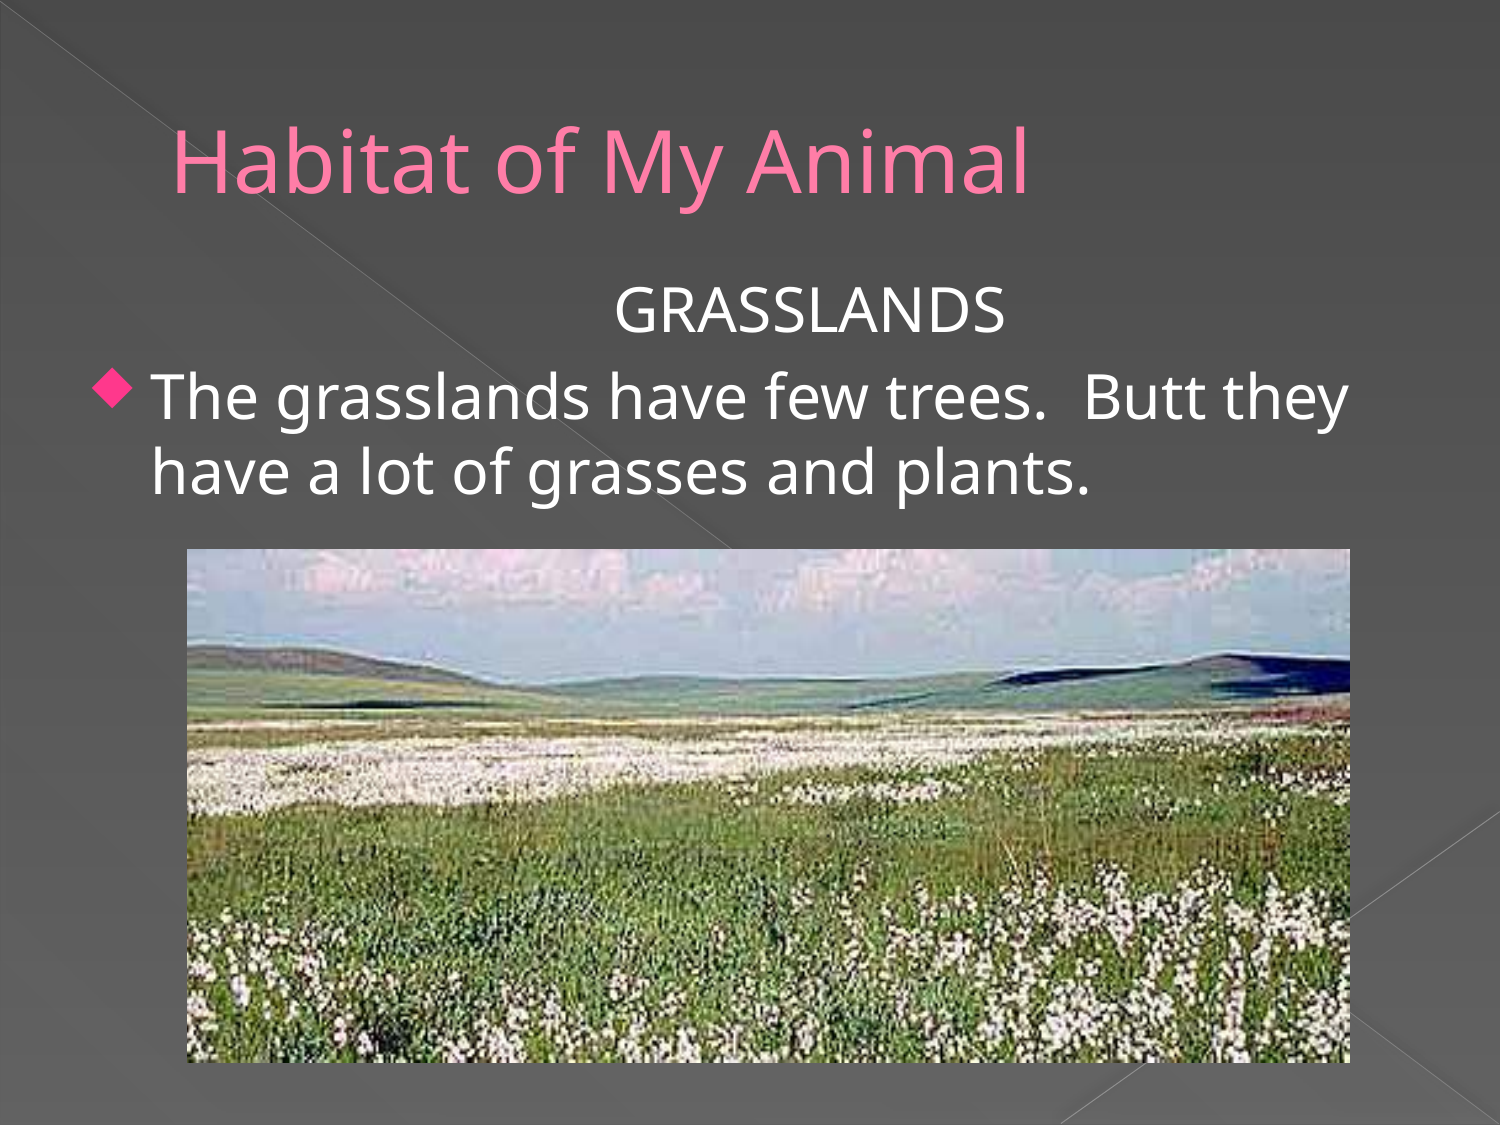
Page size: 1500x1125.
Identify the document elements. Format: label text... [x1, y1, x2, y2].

title Habitat of My Animal [75, 43, 1425, 274]
picture [187, 549, 1351, 1063]
list GRASSLANDS The grasslands have few trees. Butt they have a lot of grasses and plants. [62, 262, 1413, 1005]
